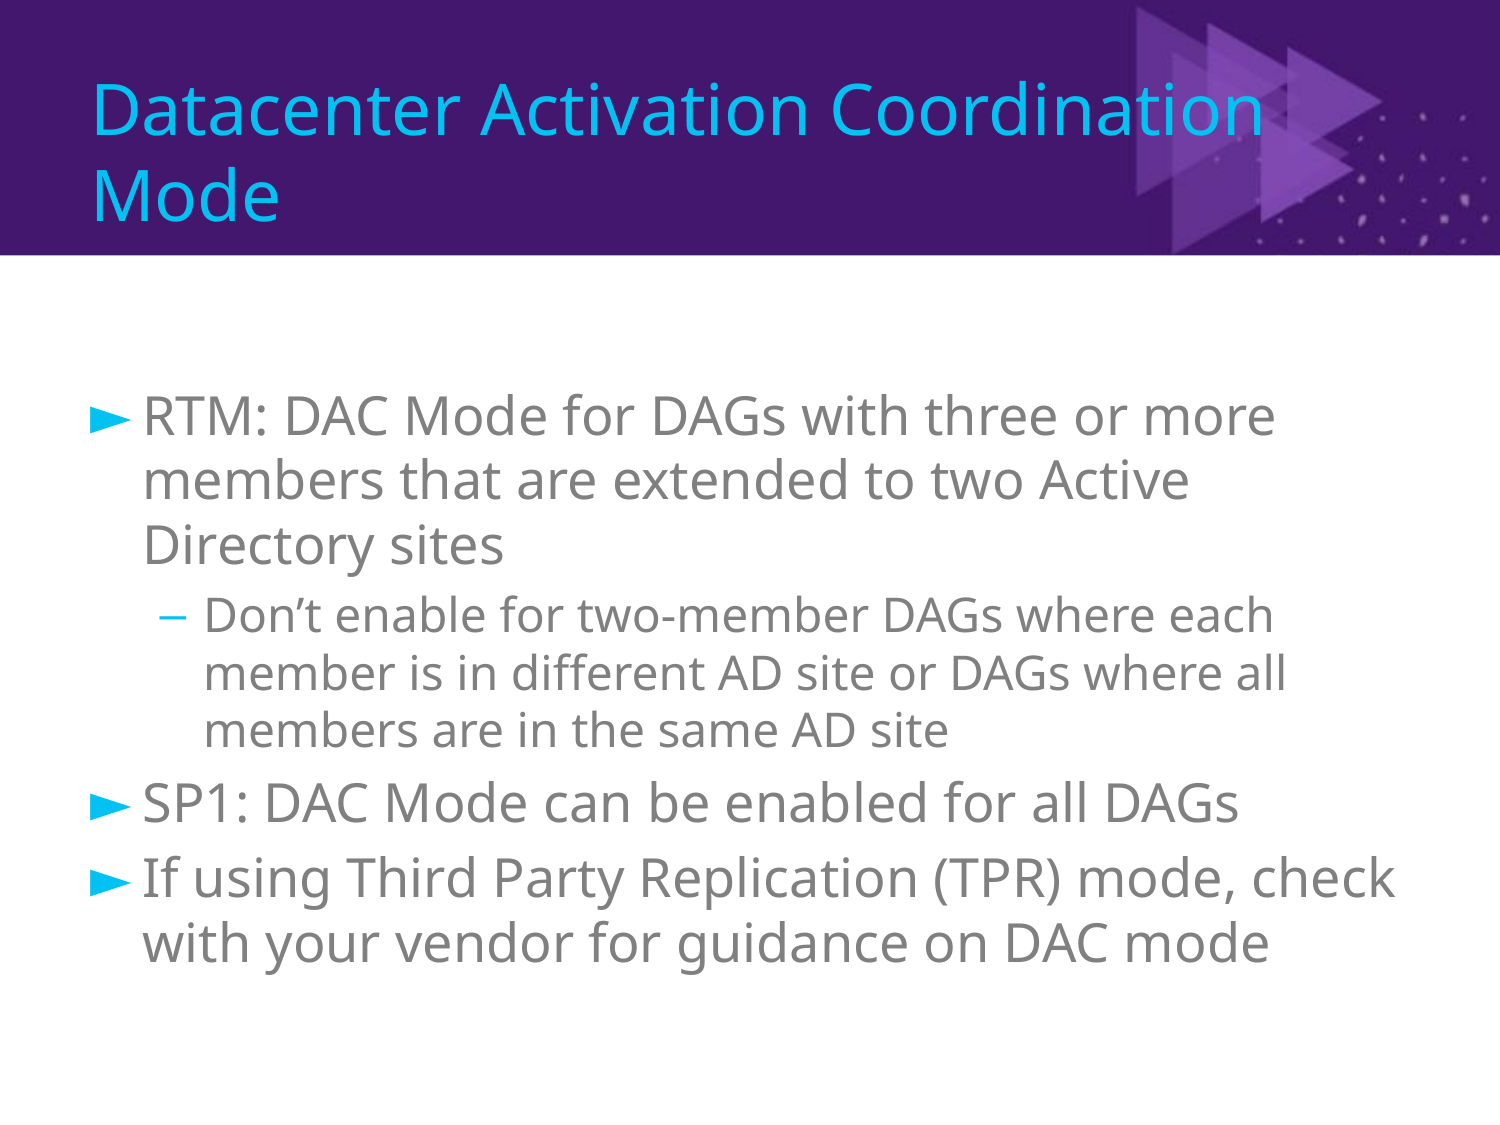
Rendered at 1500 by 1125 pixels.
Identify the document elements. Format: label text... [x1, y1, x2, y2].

list RTM: DAC Mode for DAGs with three or more members that are extended to two Active Directory sites Don’t enable for two-member DAGs where each member is in different AD site or DAGs where all members are in the same AD site SP1: DAC Mode can be enabled for all DAGs If using Third Party Replication (TPR) mode, check with your vendor for guidance on DAC mode [75, 373, 1425, 1005]
title Datacenter Activation Coordination Mode [75, 56, 1425, 244]
picture [0, 0, 1500, 255]
